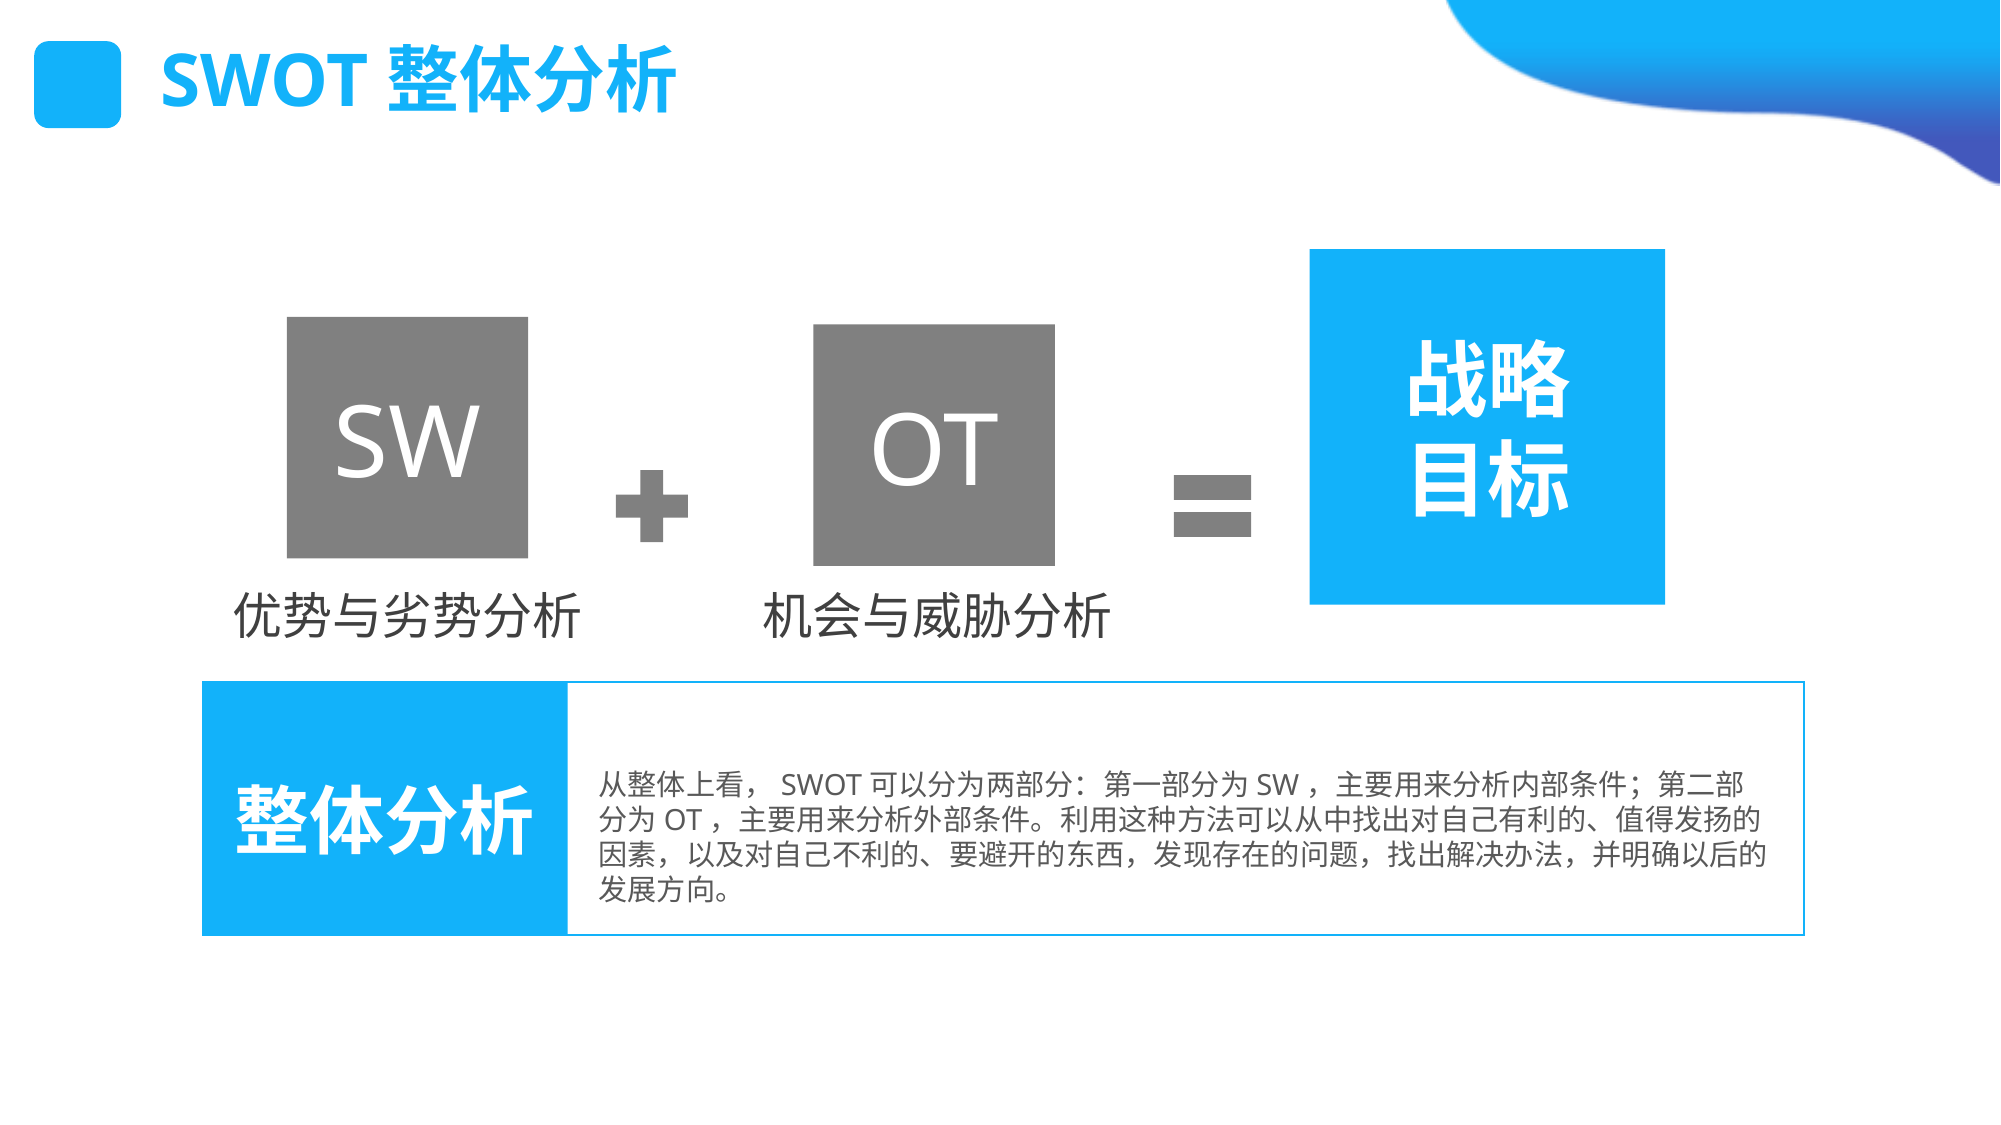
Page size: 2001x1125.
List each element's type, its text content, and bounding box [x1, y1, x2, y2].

text_box SWOT整体分析 [149, 28, 891, 128]
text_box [202, 681, 1805, 935]
picture [1445, 0, 2000, 186]
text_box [268, 249, 1666, 633]
